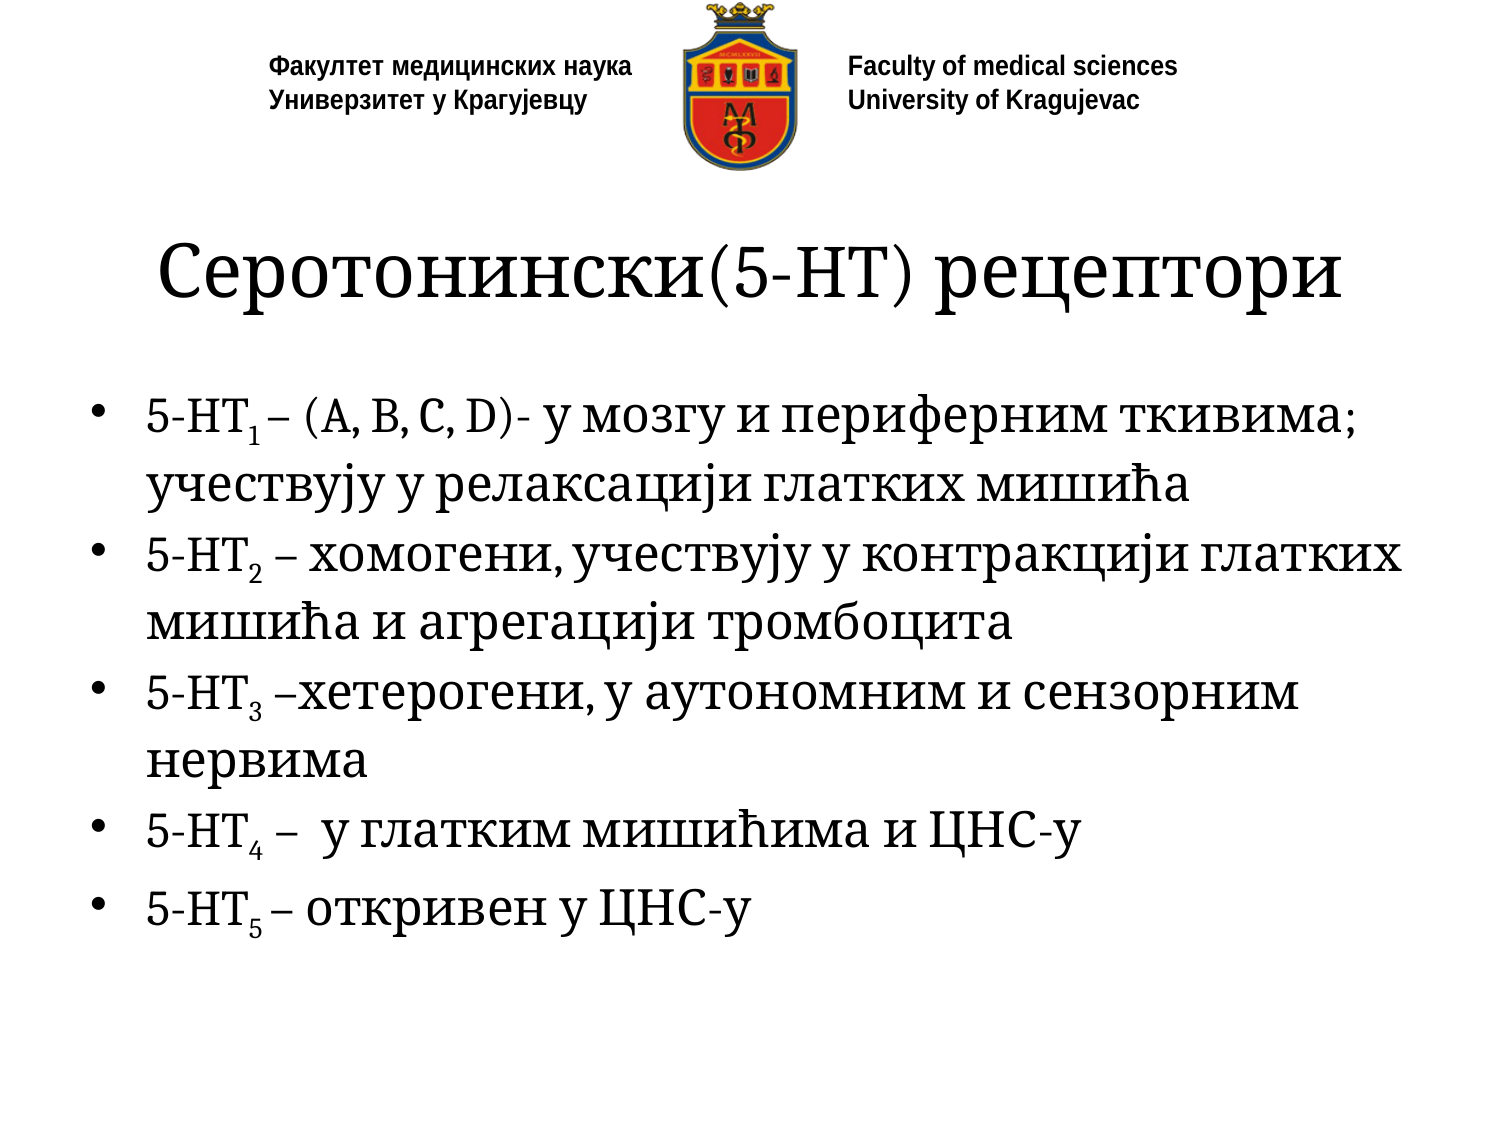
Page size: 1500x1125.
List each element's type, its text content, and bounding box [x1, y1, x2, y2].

list 5-HT1 – (A, B, C, D)- у мозгу и периферним ткивима; учествују у релаксацији глатких мишића 5-HT2 – хомогени, учествују у контракцији глатких мишића и агрегацији тромбоцита 5-HT3 –хетерогени, у аутономним и сензорним нервима 5-HT4 – у глатким мишићима и ЦНС-у 5-HT5 – откривен у ЦНС-у [74, 374, 1426, 1118]
title Серотонински(5-HT) рецептори [74, 173, 1426, 362]
